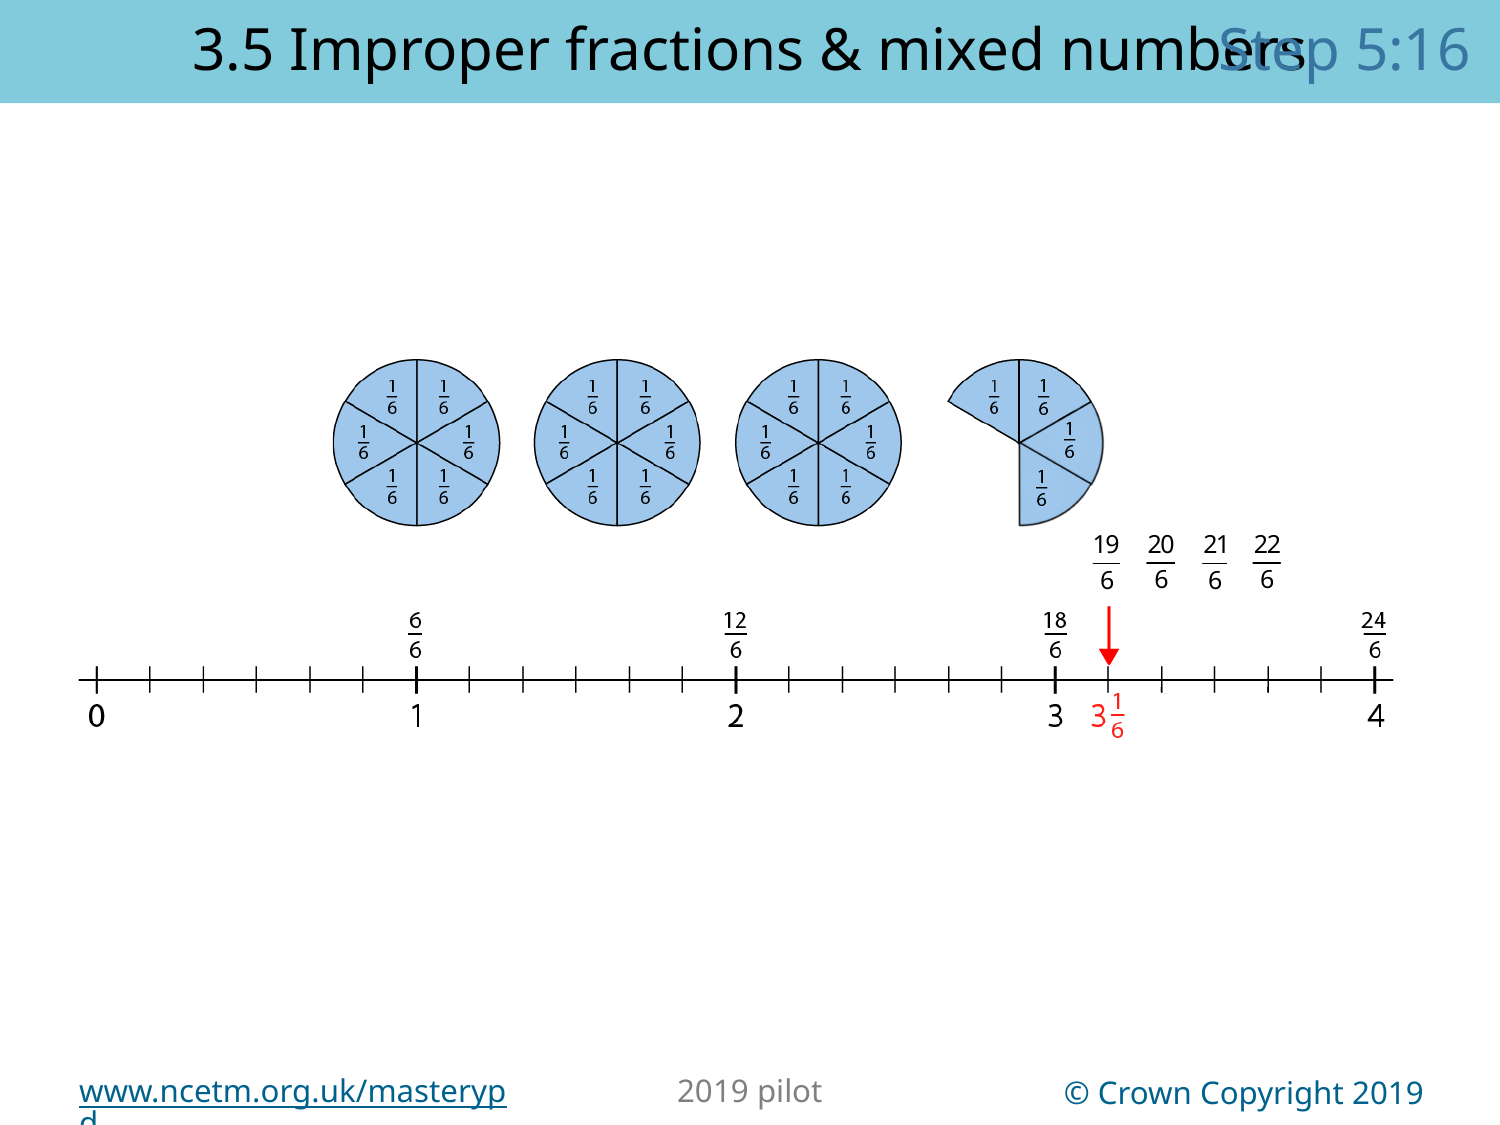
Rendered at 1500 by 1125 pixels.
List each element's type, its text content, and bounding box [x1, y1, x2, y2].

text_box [1091, 532, 1123, 593]
list Step 5:16 [0, 0, 1500, 104]
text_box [1144, 531, 1178, 593]
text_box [1250, 531, 1284, 593]
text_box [1200, 532, 1229, 593]
picture [55, 359, 1444, 766]
